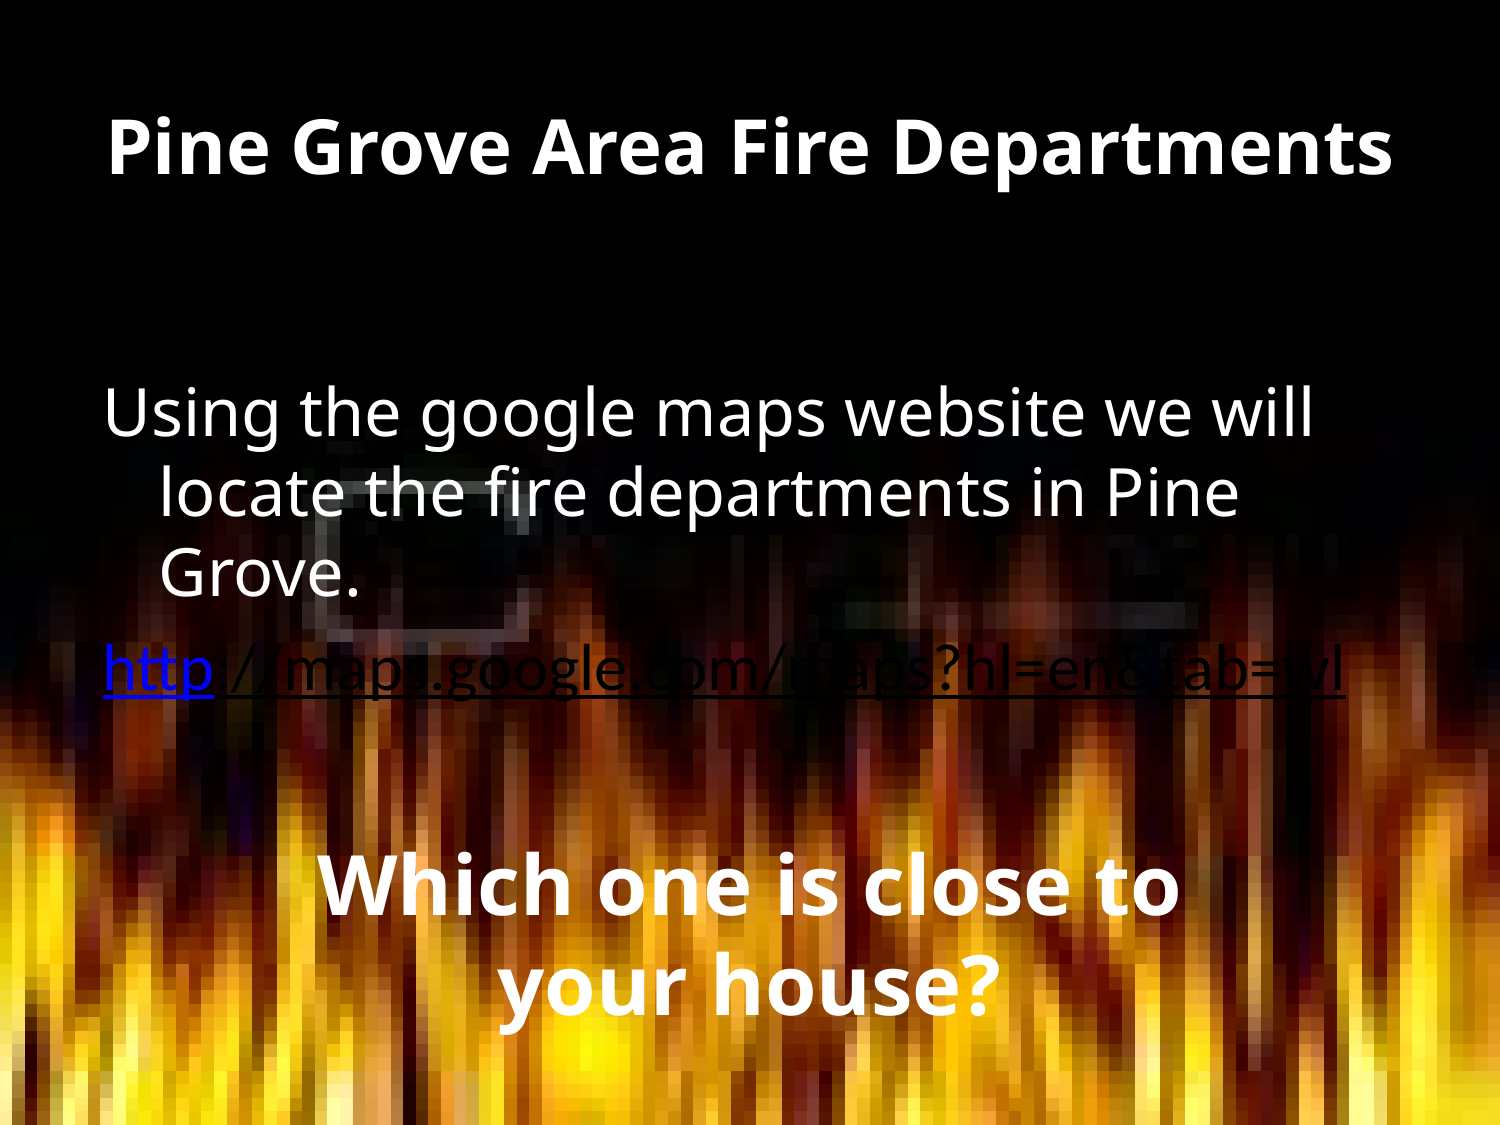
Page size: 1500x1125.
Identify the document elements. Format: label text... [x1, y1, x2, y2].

picture [0, 0, 1500, 1125]
text_box Which one is close to your house? [200, 824, 1300, 1040]
list Using the google maps website we will locate the fire departments in Pine Grove. http://maps.google.com/maps?hl=en&tab=wl [87, 362, 1438, 813]
title Pine Grove Area Fire Departments [75, 50, 1425, 238]
